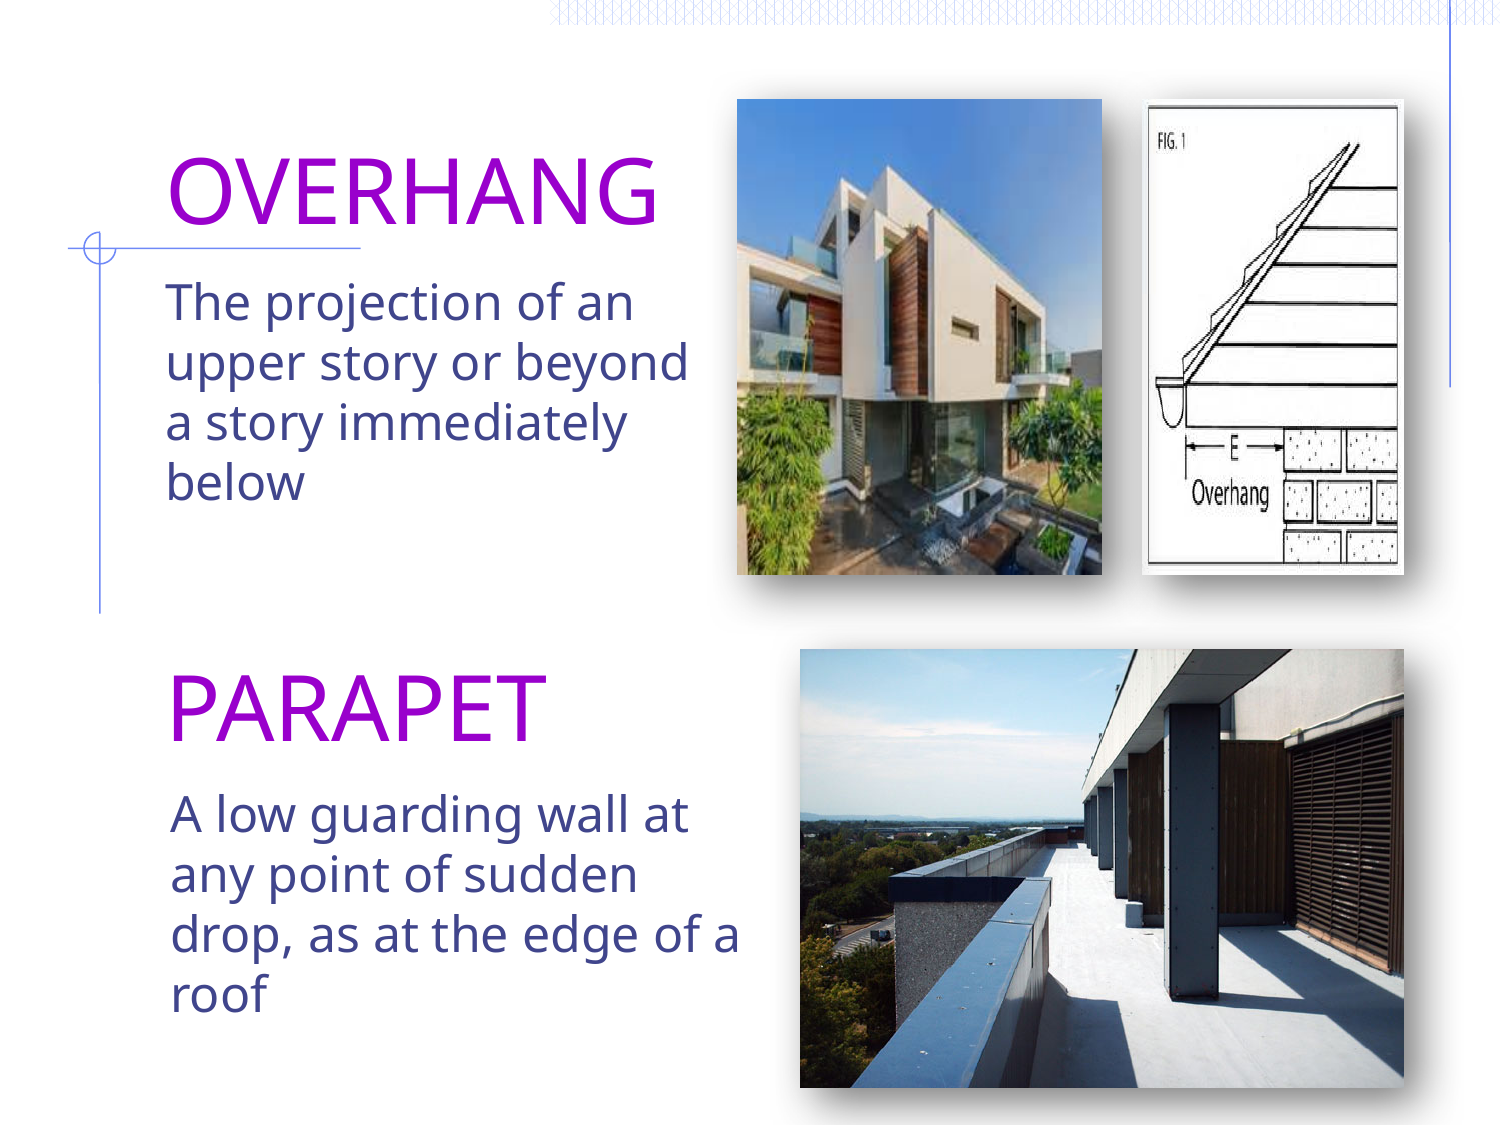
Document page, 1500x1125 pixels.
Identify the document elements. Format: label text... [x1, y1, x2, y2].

list OVERHANG [150, 99, 731, 250]
picture [1141, 98, 1404, 576]
list PARAPET [150, 512, 825, 768]
list The projection of an upper story or beyond a story immediately below [150, 262, 719, 512]
picture [799, 649, 1404, 1088]
picture [737, 98, 1102, 576]
list A low guarding wall at any point of sudden drop, as at the edge of a roof [155, 774, 781, 1088]
